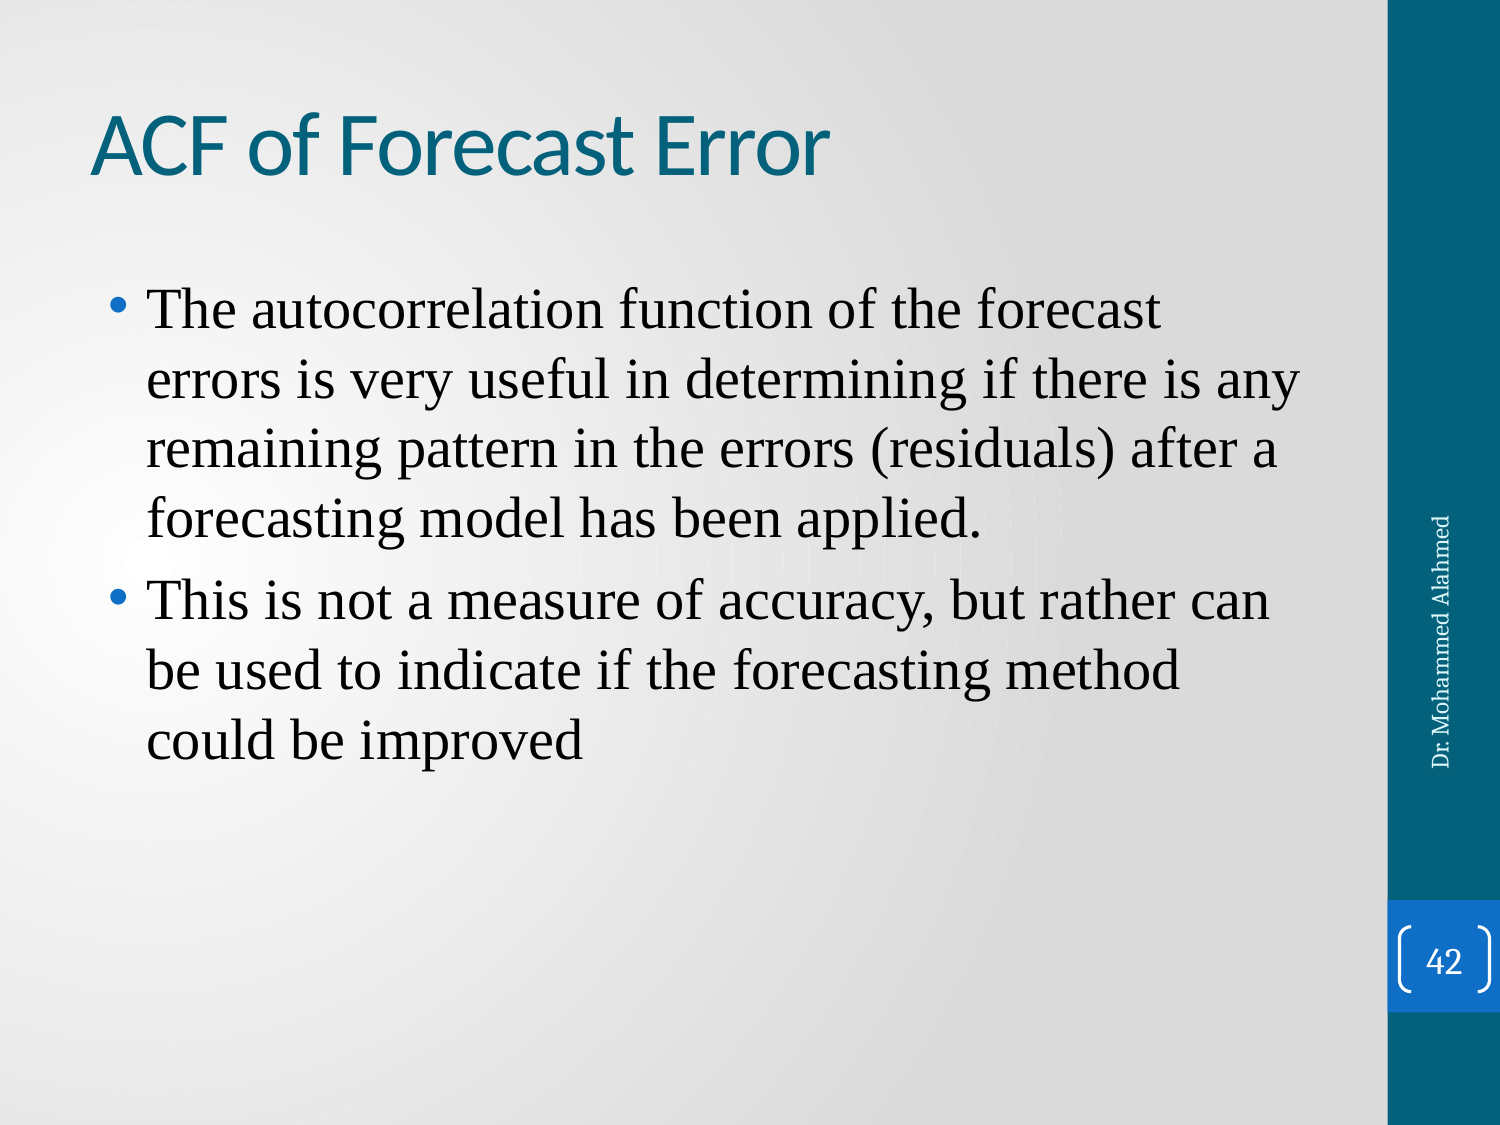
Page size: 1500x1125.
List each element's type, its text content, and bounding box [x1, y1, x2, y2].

footer Dr. Mohammed Alahmed [1408, 500, 1469, 889]
list The autocorrelation function of the forecast errors is very useful in determining if there is any remaining pattern in the errors (residuals) after a forecasting model has been applied. This is not a measure of accuracy, but rather can be used to indicate if the forecasting method could be improved [75, 262, 1325, 1050]
slide_number 42 [1397, 925, 1492, 994]
title ACF of Forecast Error [75, 45, 1325, 233]
